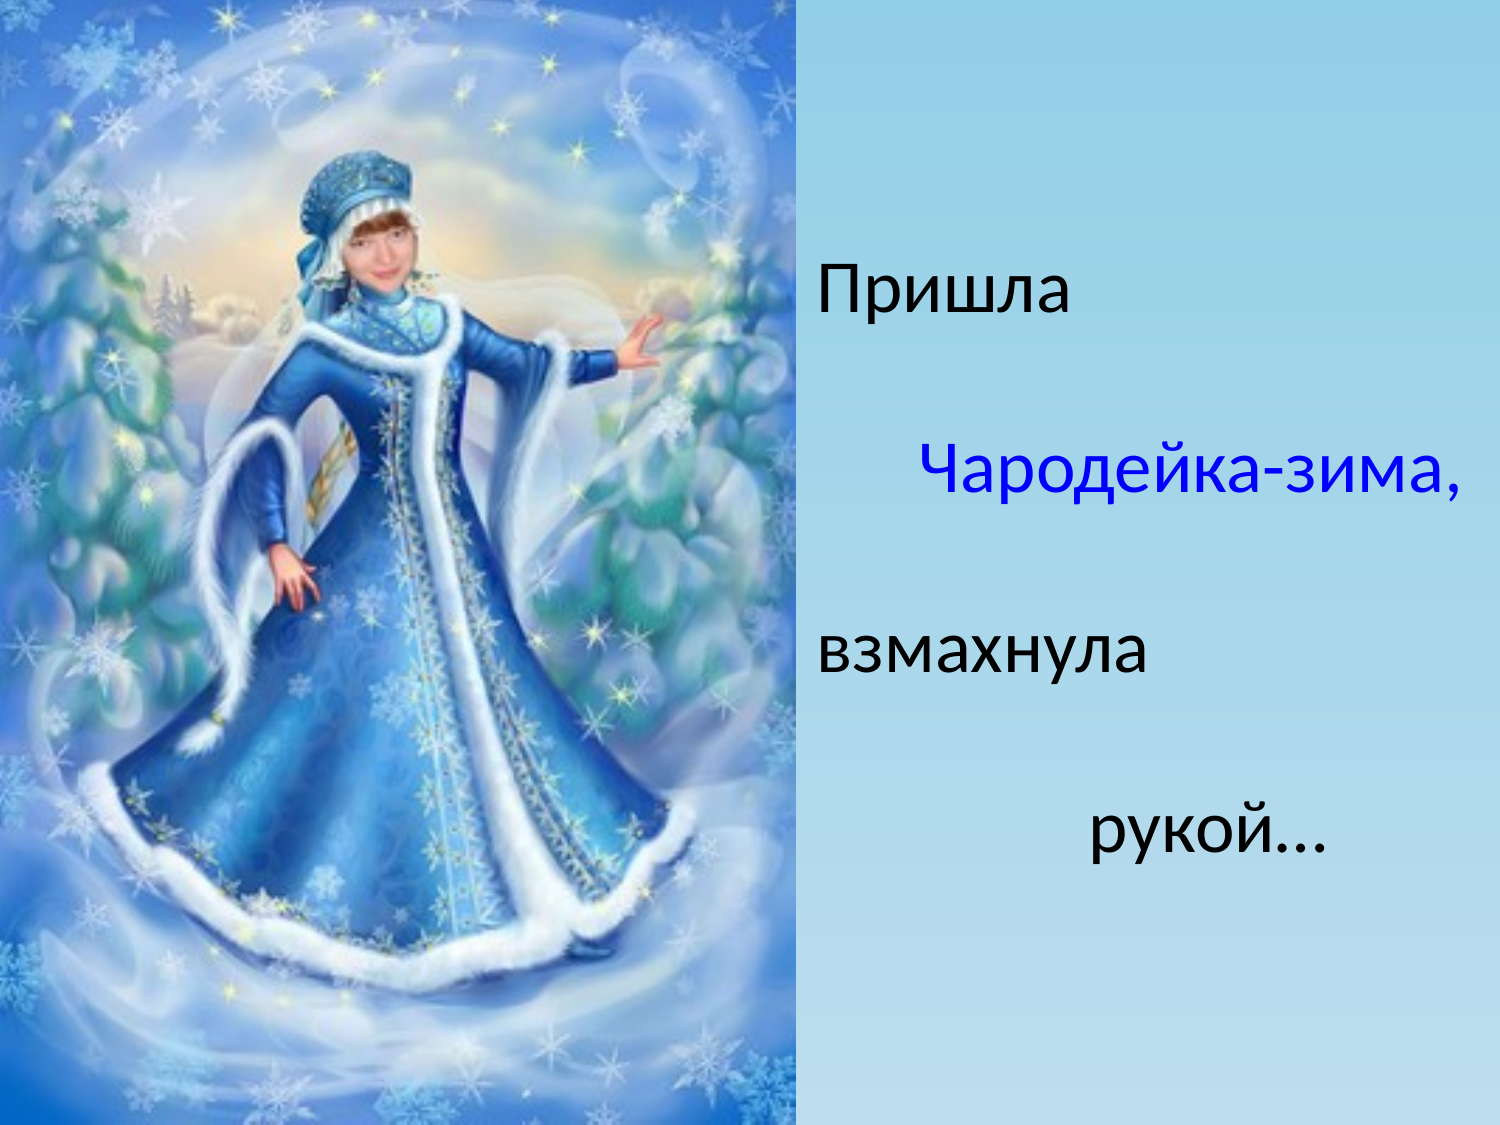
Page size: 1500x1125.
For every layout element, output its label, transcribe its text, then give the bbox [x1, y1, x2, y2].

picture [0, 0, 796, 1125]
text_box Пришла Чародейка-зима, взмахнула рукой… [803, 140, 1500, 876]
